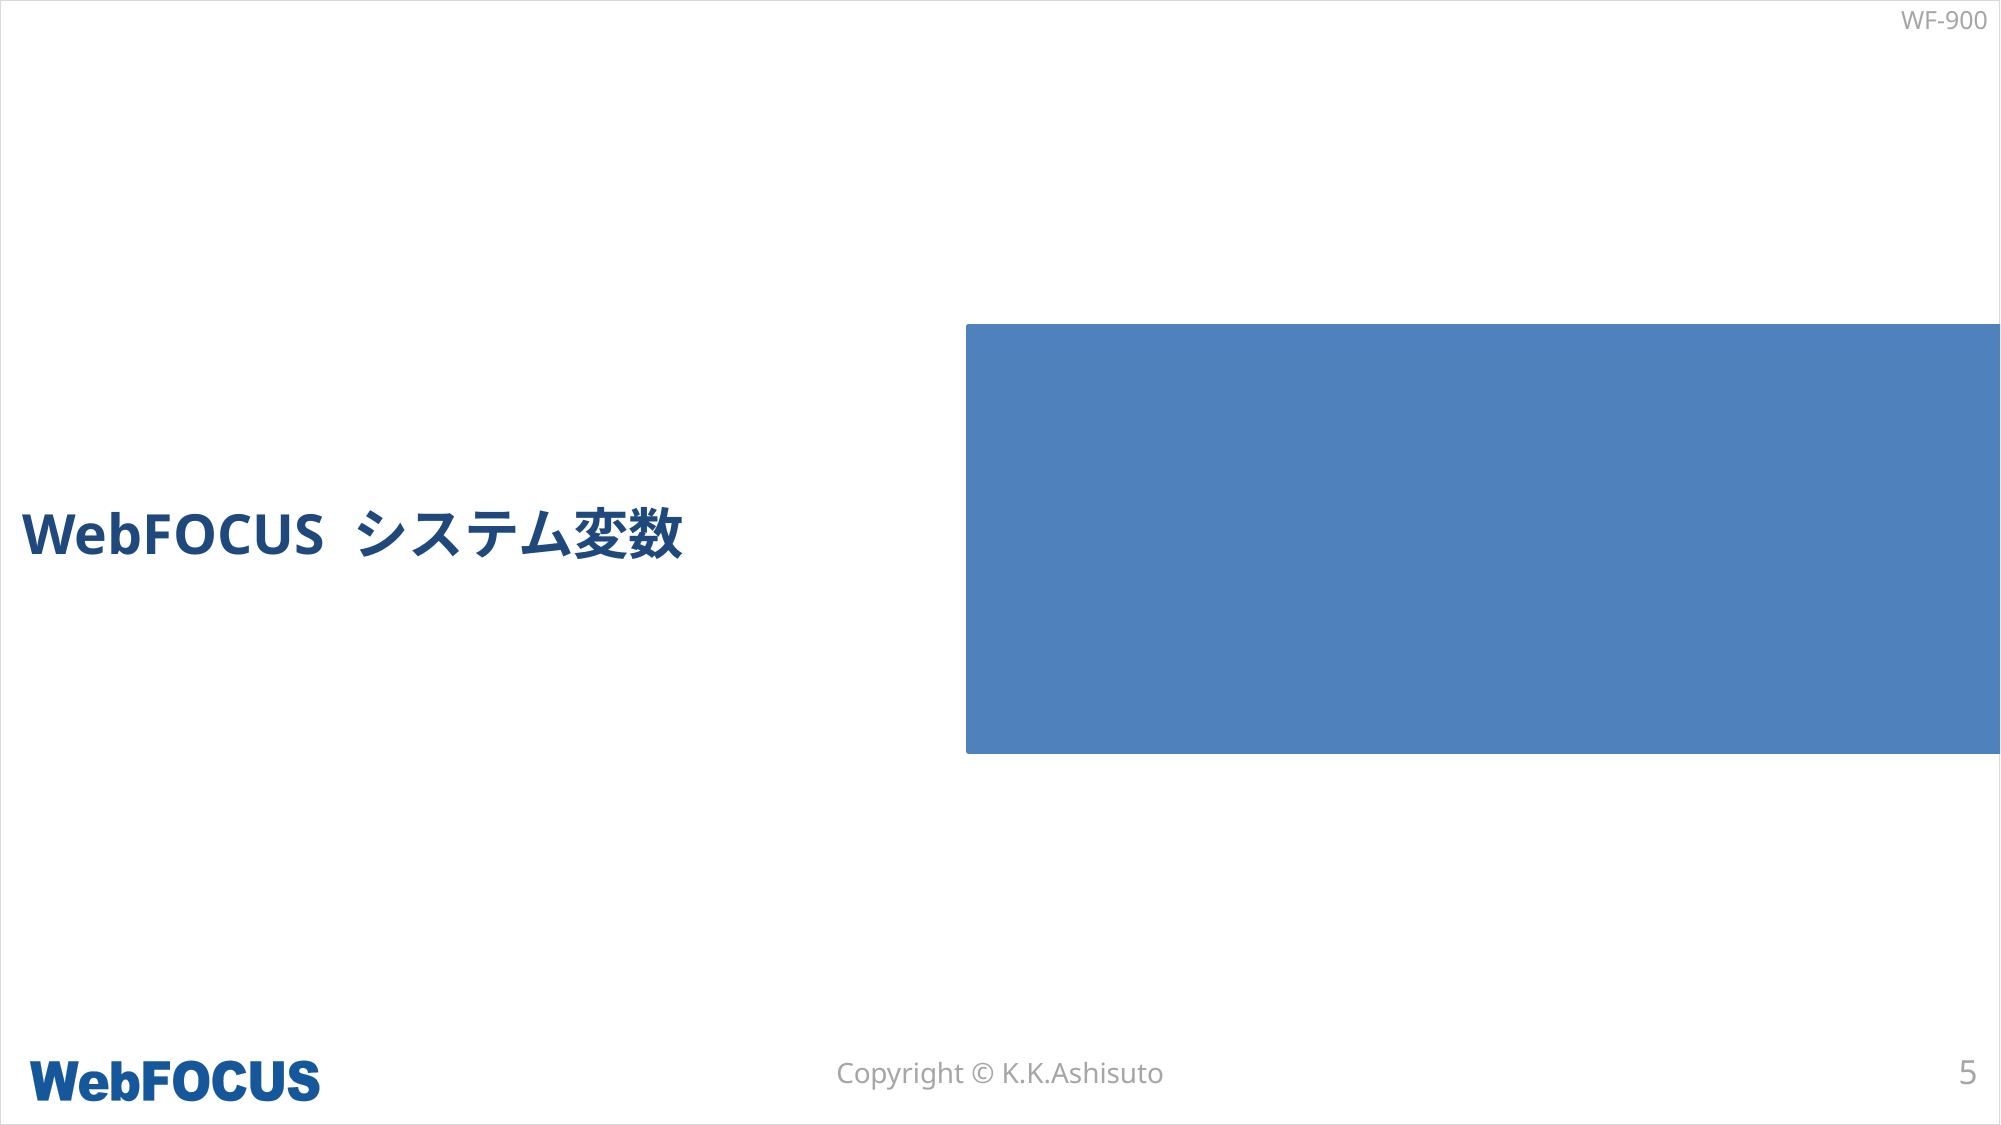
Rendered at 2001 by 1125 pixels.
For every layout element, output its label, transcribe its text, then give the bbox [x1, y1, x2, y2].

title WebFOCUS システム変数 [7, 455, 937, 610]
picture [25, 1050, 323, 1111]
